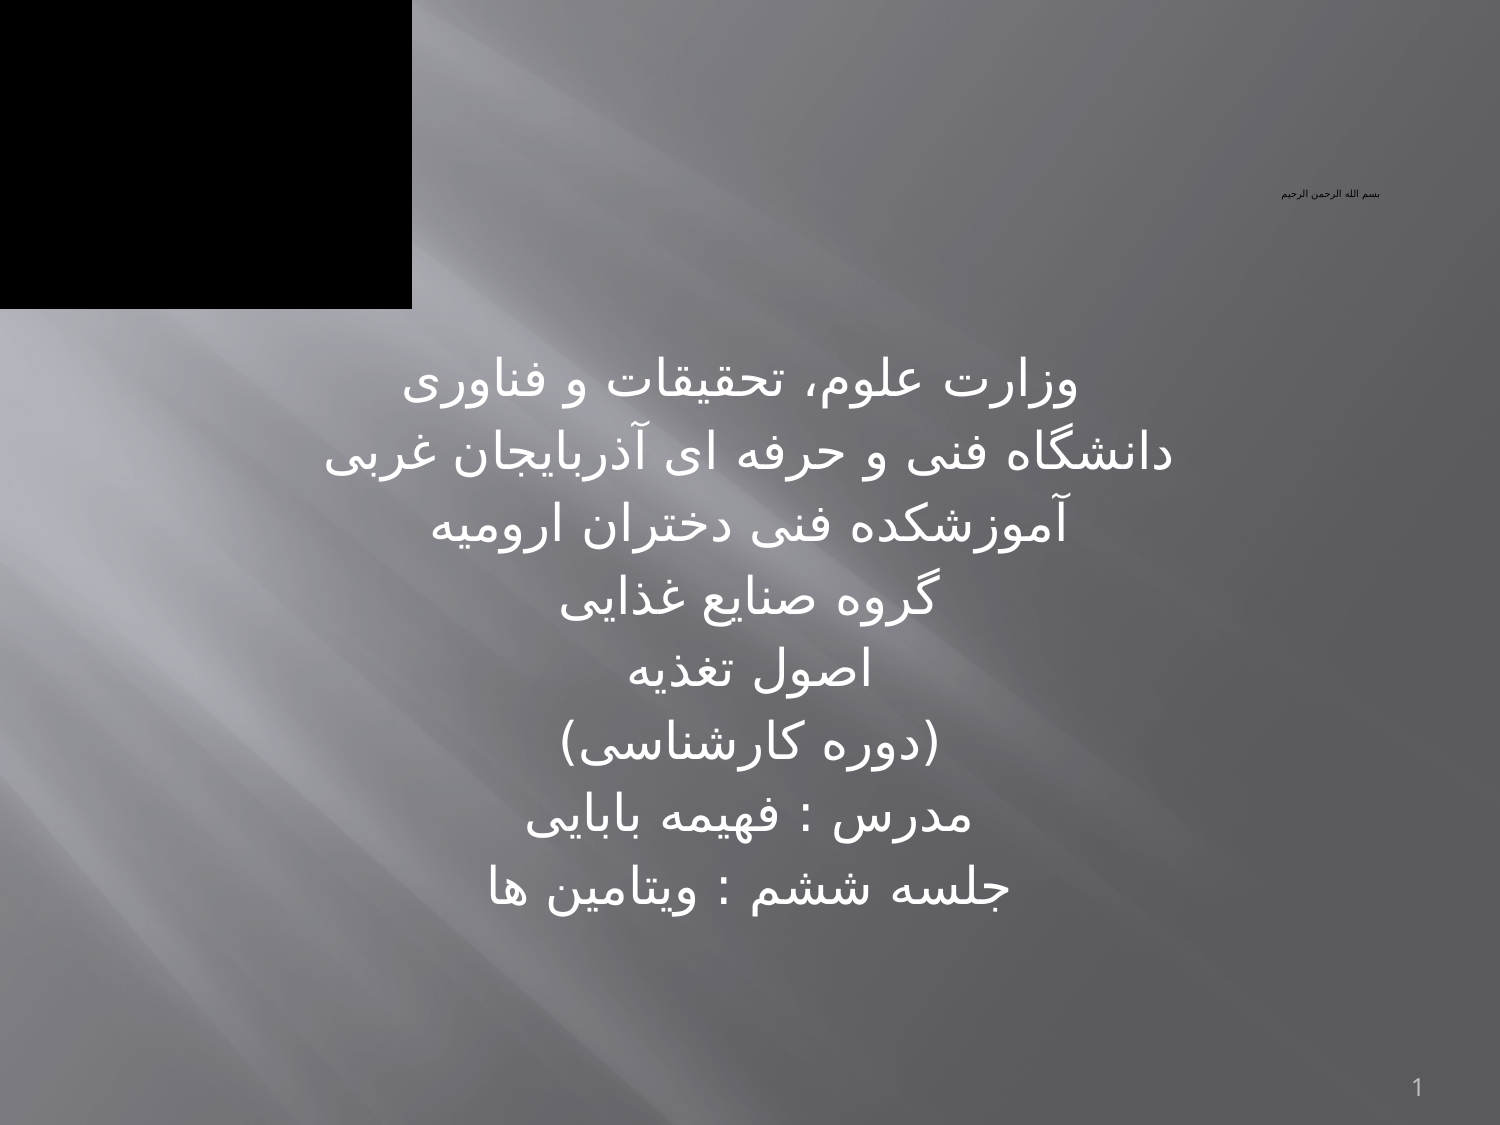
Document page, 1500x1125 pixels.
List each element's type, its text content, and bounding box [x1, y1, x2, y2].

subtitle وزارت علوم، تحقیقات و فناوری دانشگاه فنی و حرفه ای آذربایجان غربی آموزشکده فنی دختران ارومیه گروه صنایع غذایی اصول تغذیه (دوره کارشناسی) مدرس : فهیمه بابایی جلسه ششم : ویتامین ها [225, 337, 1275, 925]
slide_number 1 [1299, 1052, 1425, 1113]
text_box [0, 0, 413, 310]
title بسم الله الرحمن الرحیم [456, 75, 1388, 200]
